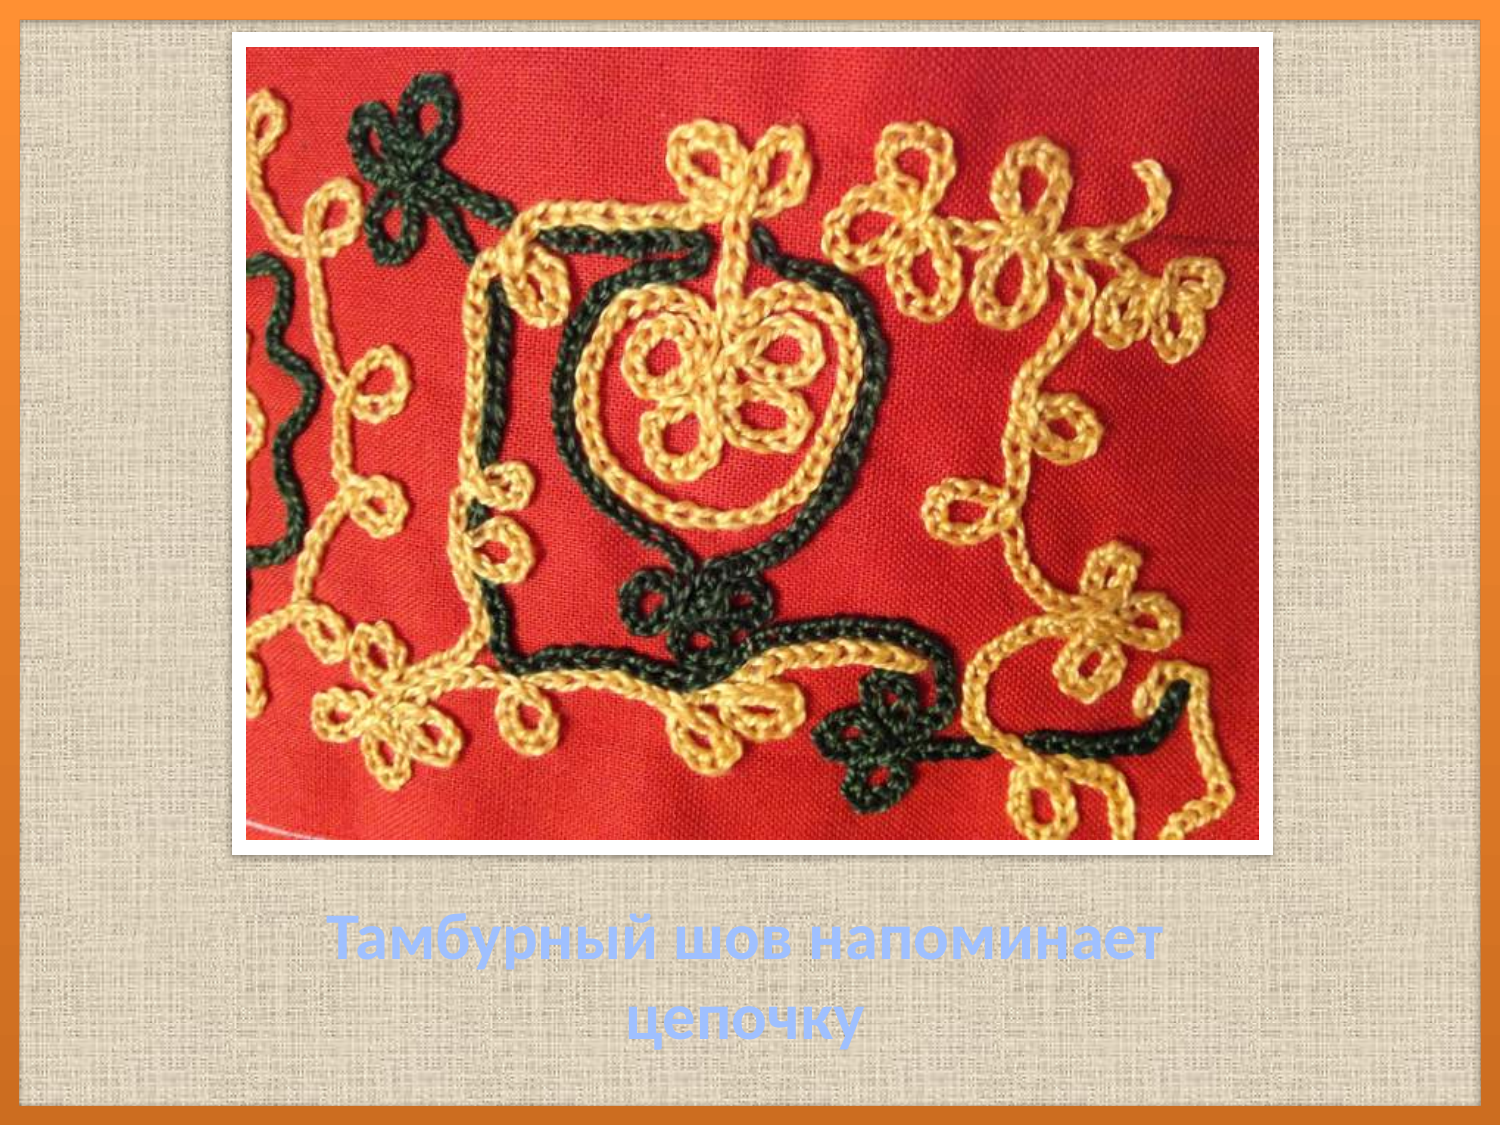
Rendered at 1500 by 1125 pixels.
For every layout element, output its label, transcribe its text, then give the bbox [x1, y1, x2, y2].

title Тамбурный шов напоминает цепочку [70, 878, 1421, 1067]
picture [20, 20, 1480, 1105]
